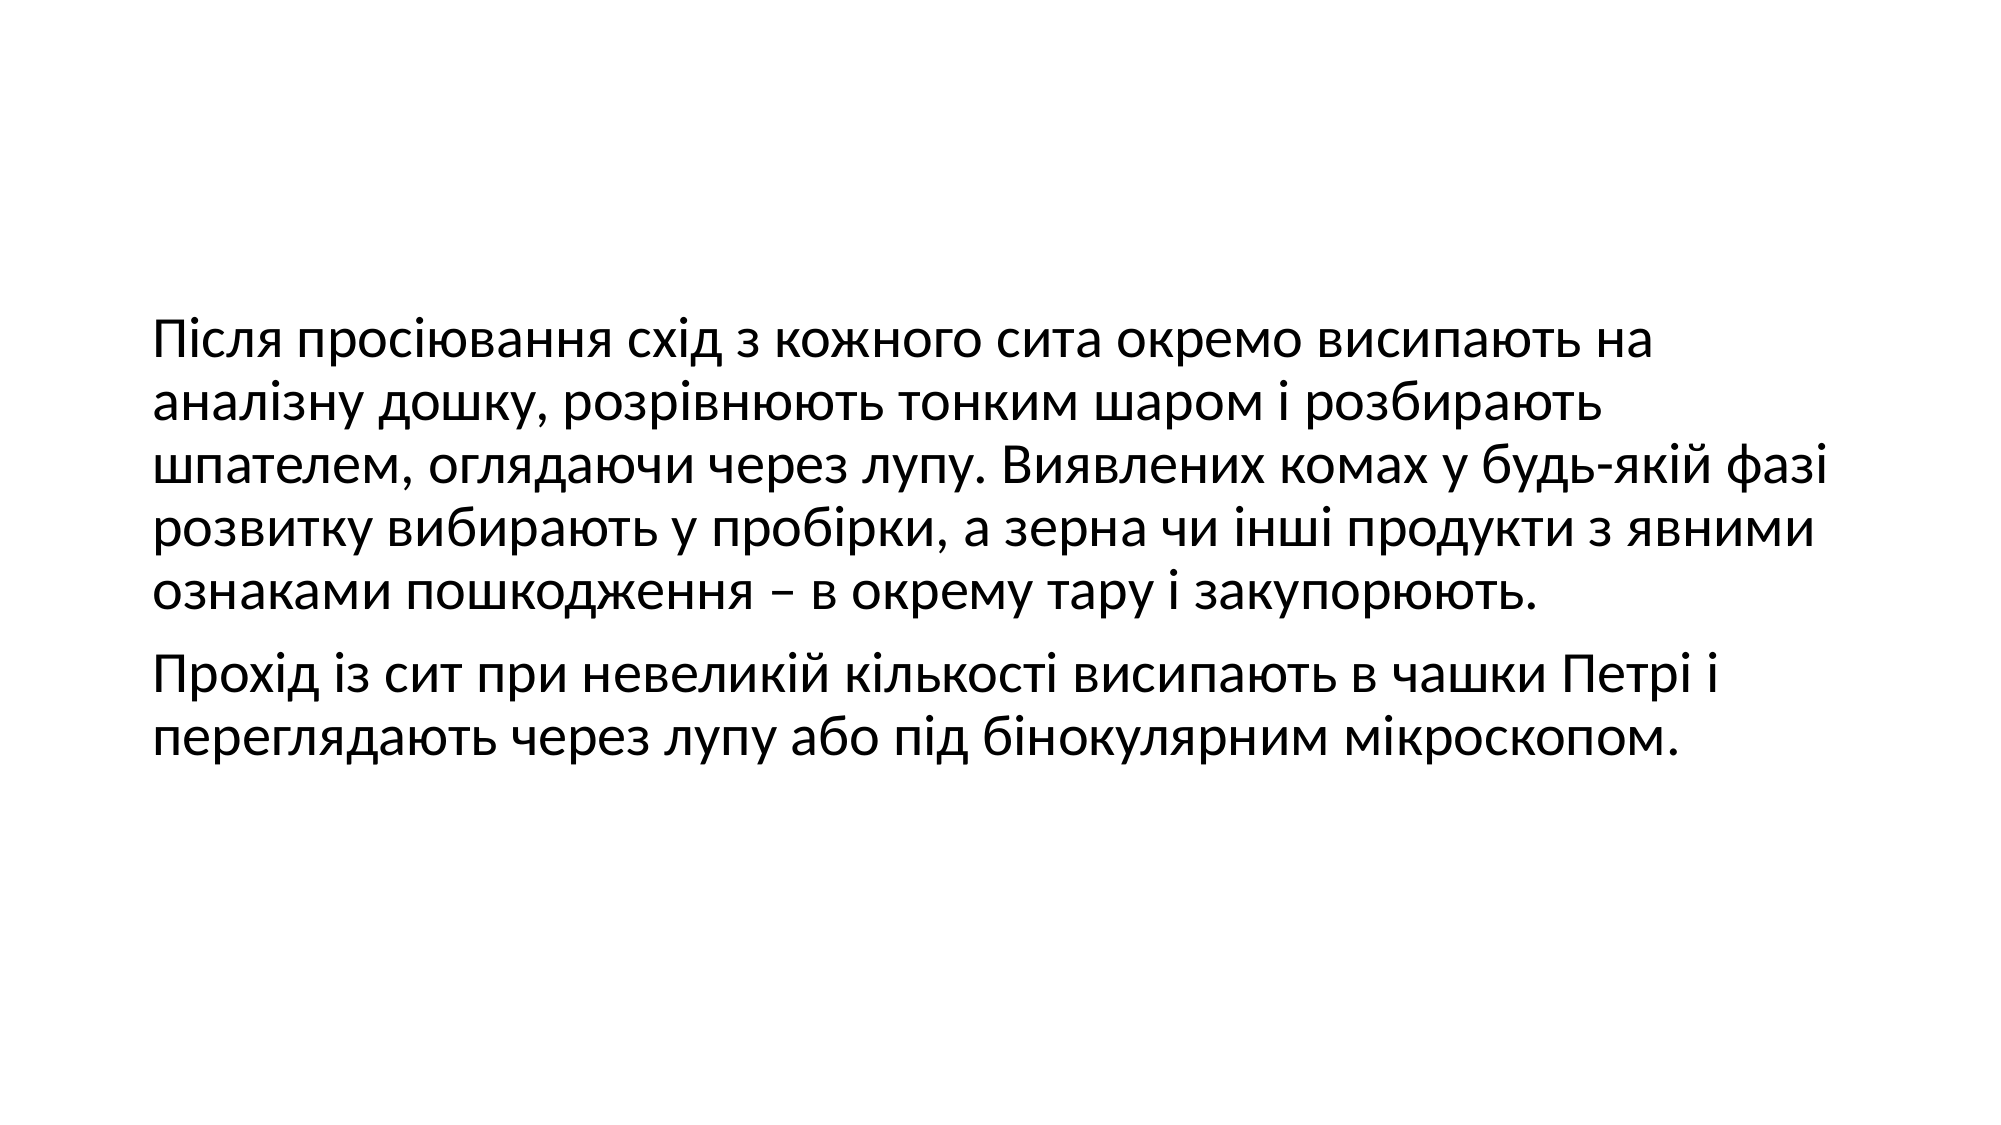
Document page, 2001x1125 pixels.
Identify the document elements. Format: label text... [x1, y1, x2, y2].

list Після просіювання схід з кожного сита окремо висипають на аналізну дошку, розрівнюють тонким шаром і розбирають шпателем, оглядаючи через лупу. Виявлених комах у будь-якій фазі розвитку вибирають у пробірки, а зерна чи інші продукти з явними ознаками пошкодження – в окрему тару і закупорюють. Прохід із сит при невеликій кількості висипають в чашки Петрі і переглядають через лупу або під бінокулярним мікроскопом. [137, 299, 1863, 1014]
